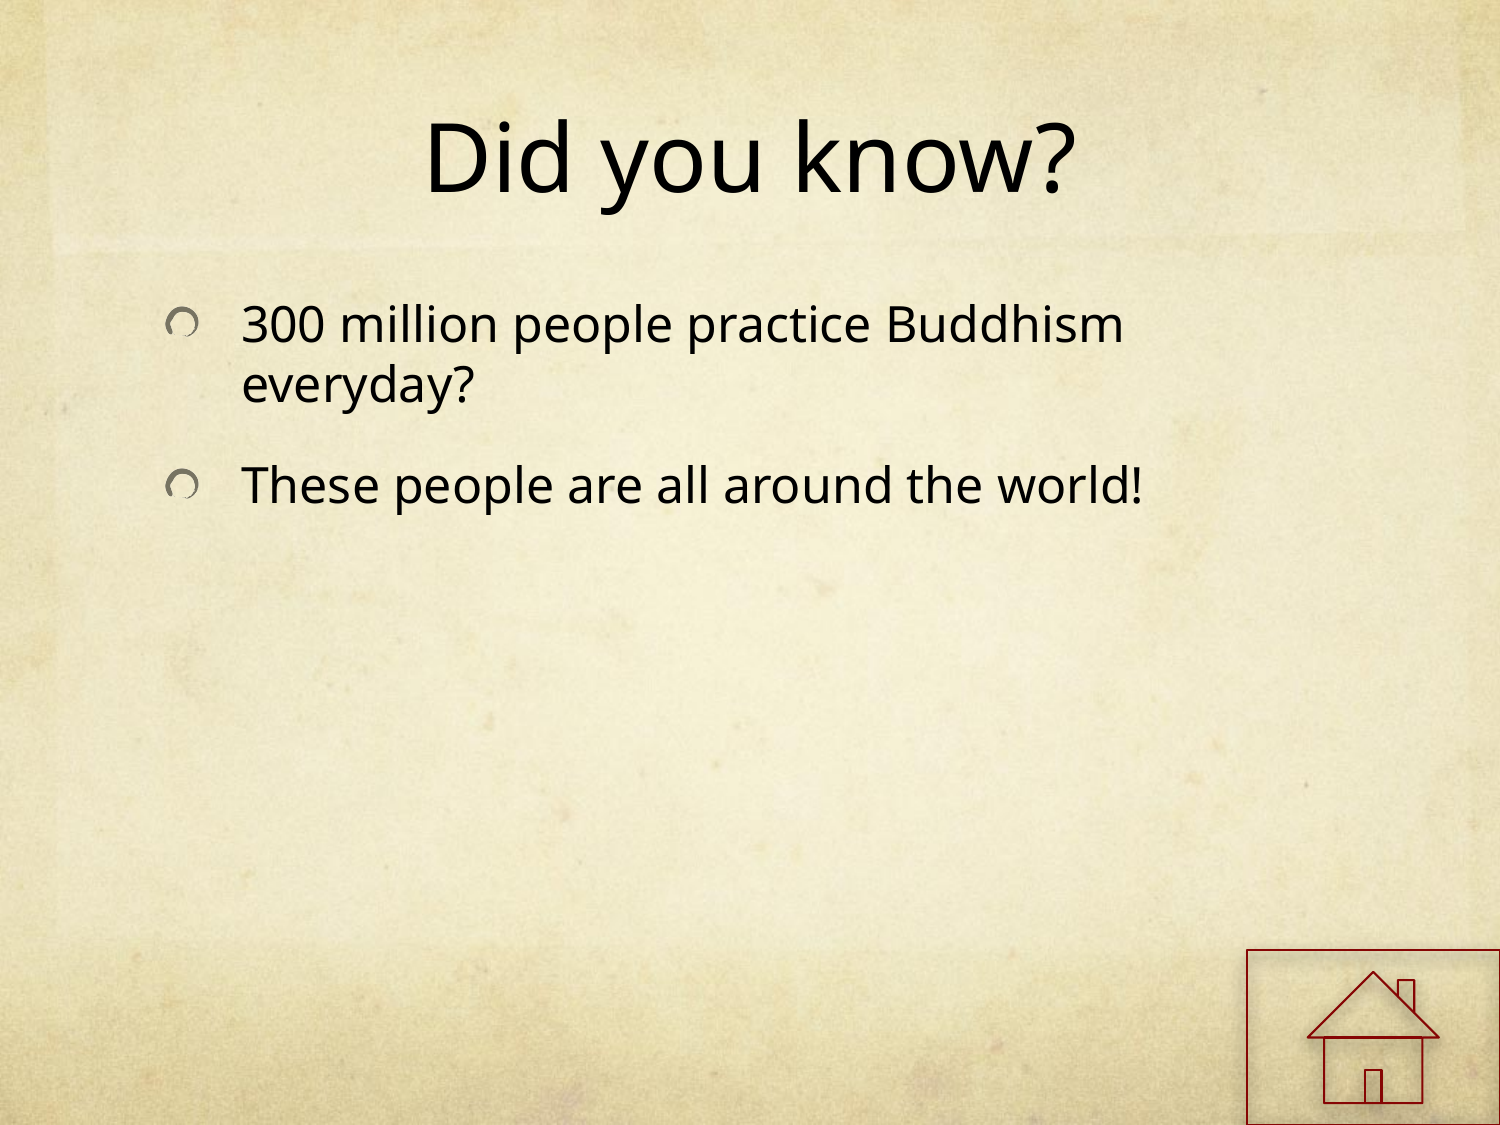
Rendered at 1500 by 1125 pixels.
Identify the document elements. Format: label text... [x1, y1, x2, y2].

title Did you know? [150, 82, 1350, 225]
text_box [1246, 949, 1500, 1125]
picture [165, 306, 200, 338]
picture [0, 0, 1500, 1125]
list 300 million people practice Buddhism everyday? These people are all around the world! [150, 284, 1350, 950]
picture [165, 468, 200, 500]
